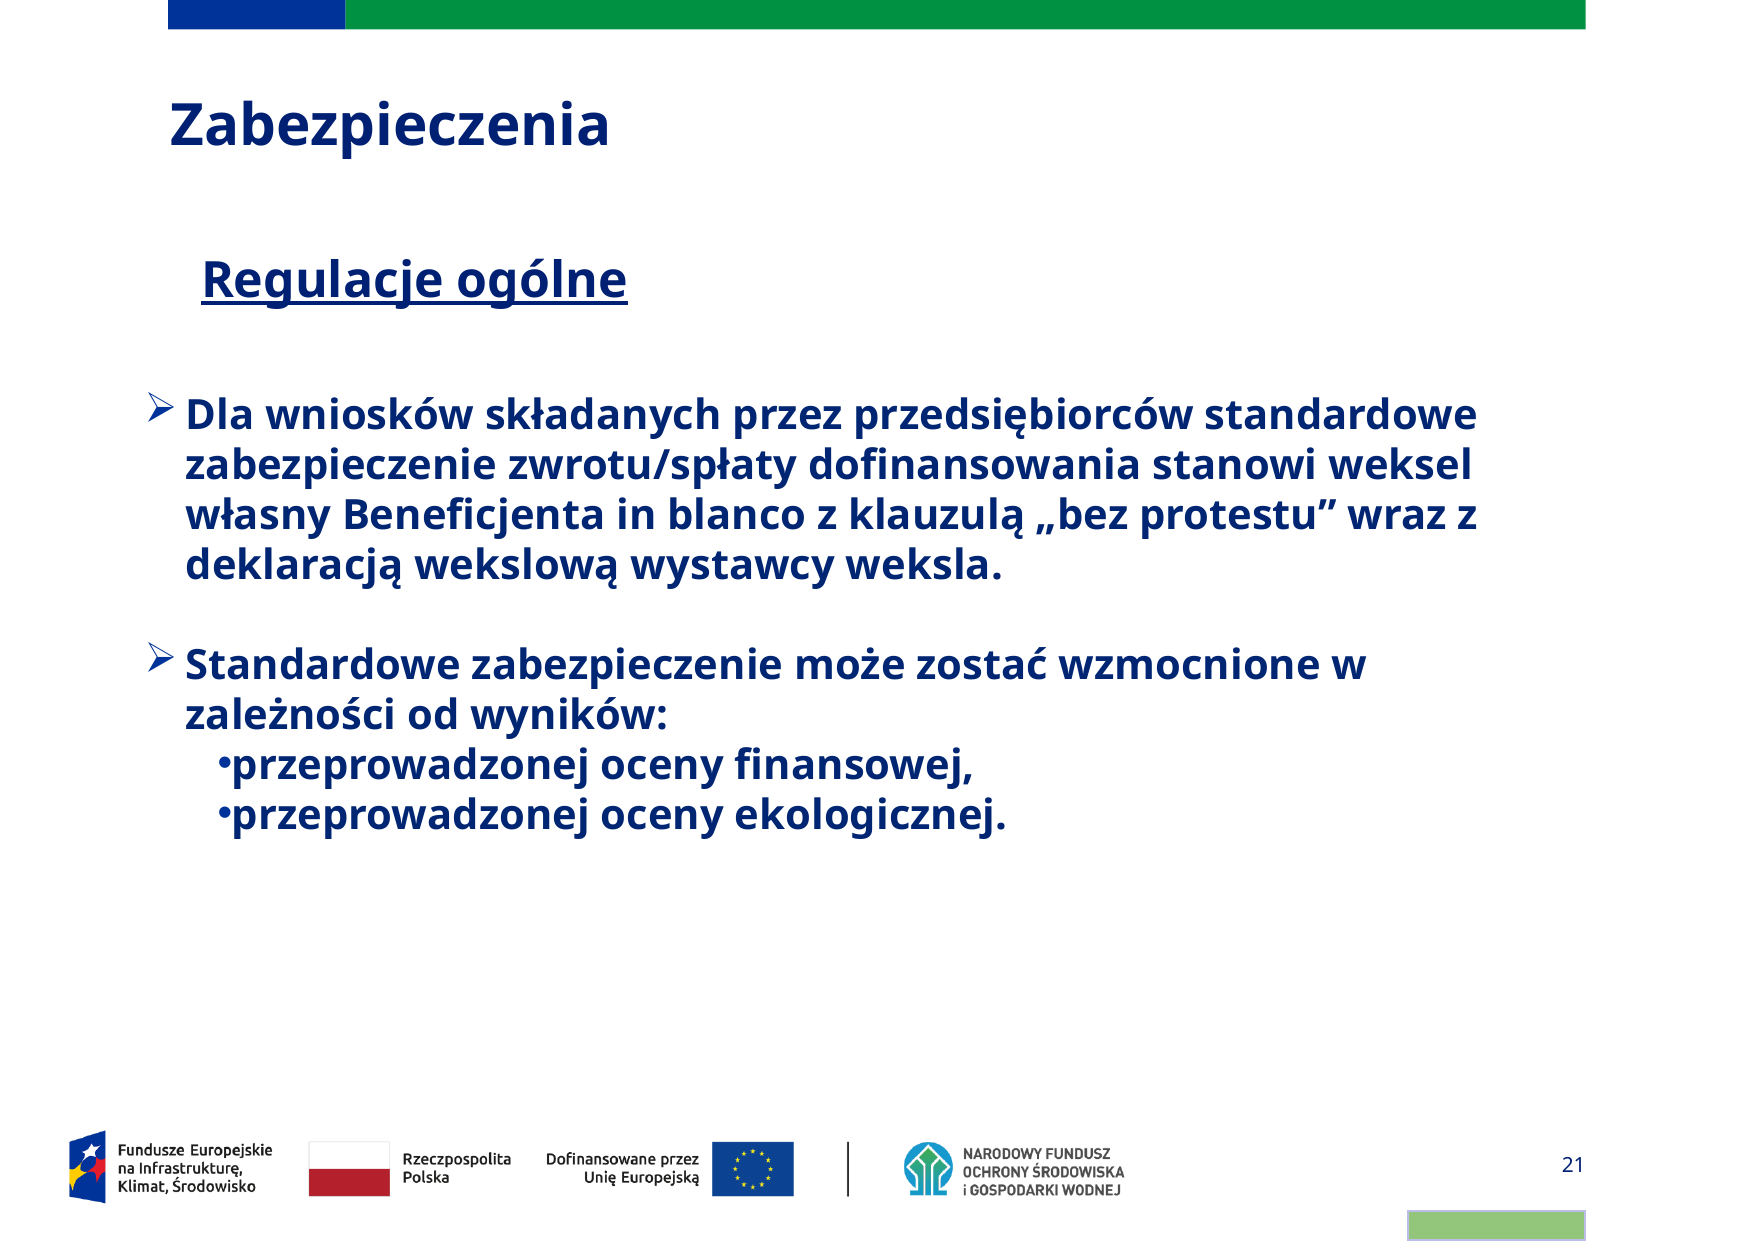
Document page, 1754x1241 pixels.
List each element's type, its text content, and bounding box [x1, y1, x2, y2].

list Dla wniosków składanych przez przedsiębiorców standardowe zabezpieczenie zwrotu/spłaty dofinansowania stanowi weksel własny Beneficjenta in blanco z klauzulą „bez protestu” wraz z deklaracją wekslową wystawcy weksla. Standardowe zabezpieczenie może zostać wzmocnione w zależności od wyników: przeprowadzonej oceny finansowej, przeprowadzonej oceny ekologicznej. [144, 387, 1562, 1014]
picture [49, 1112, 1143, 1221]
slide_number 21 [1408, 1151, 1586, 1181]
title Zabezpieczenia Regulacje ogólne [170, 82, 1588, 319]
